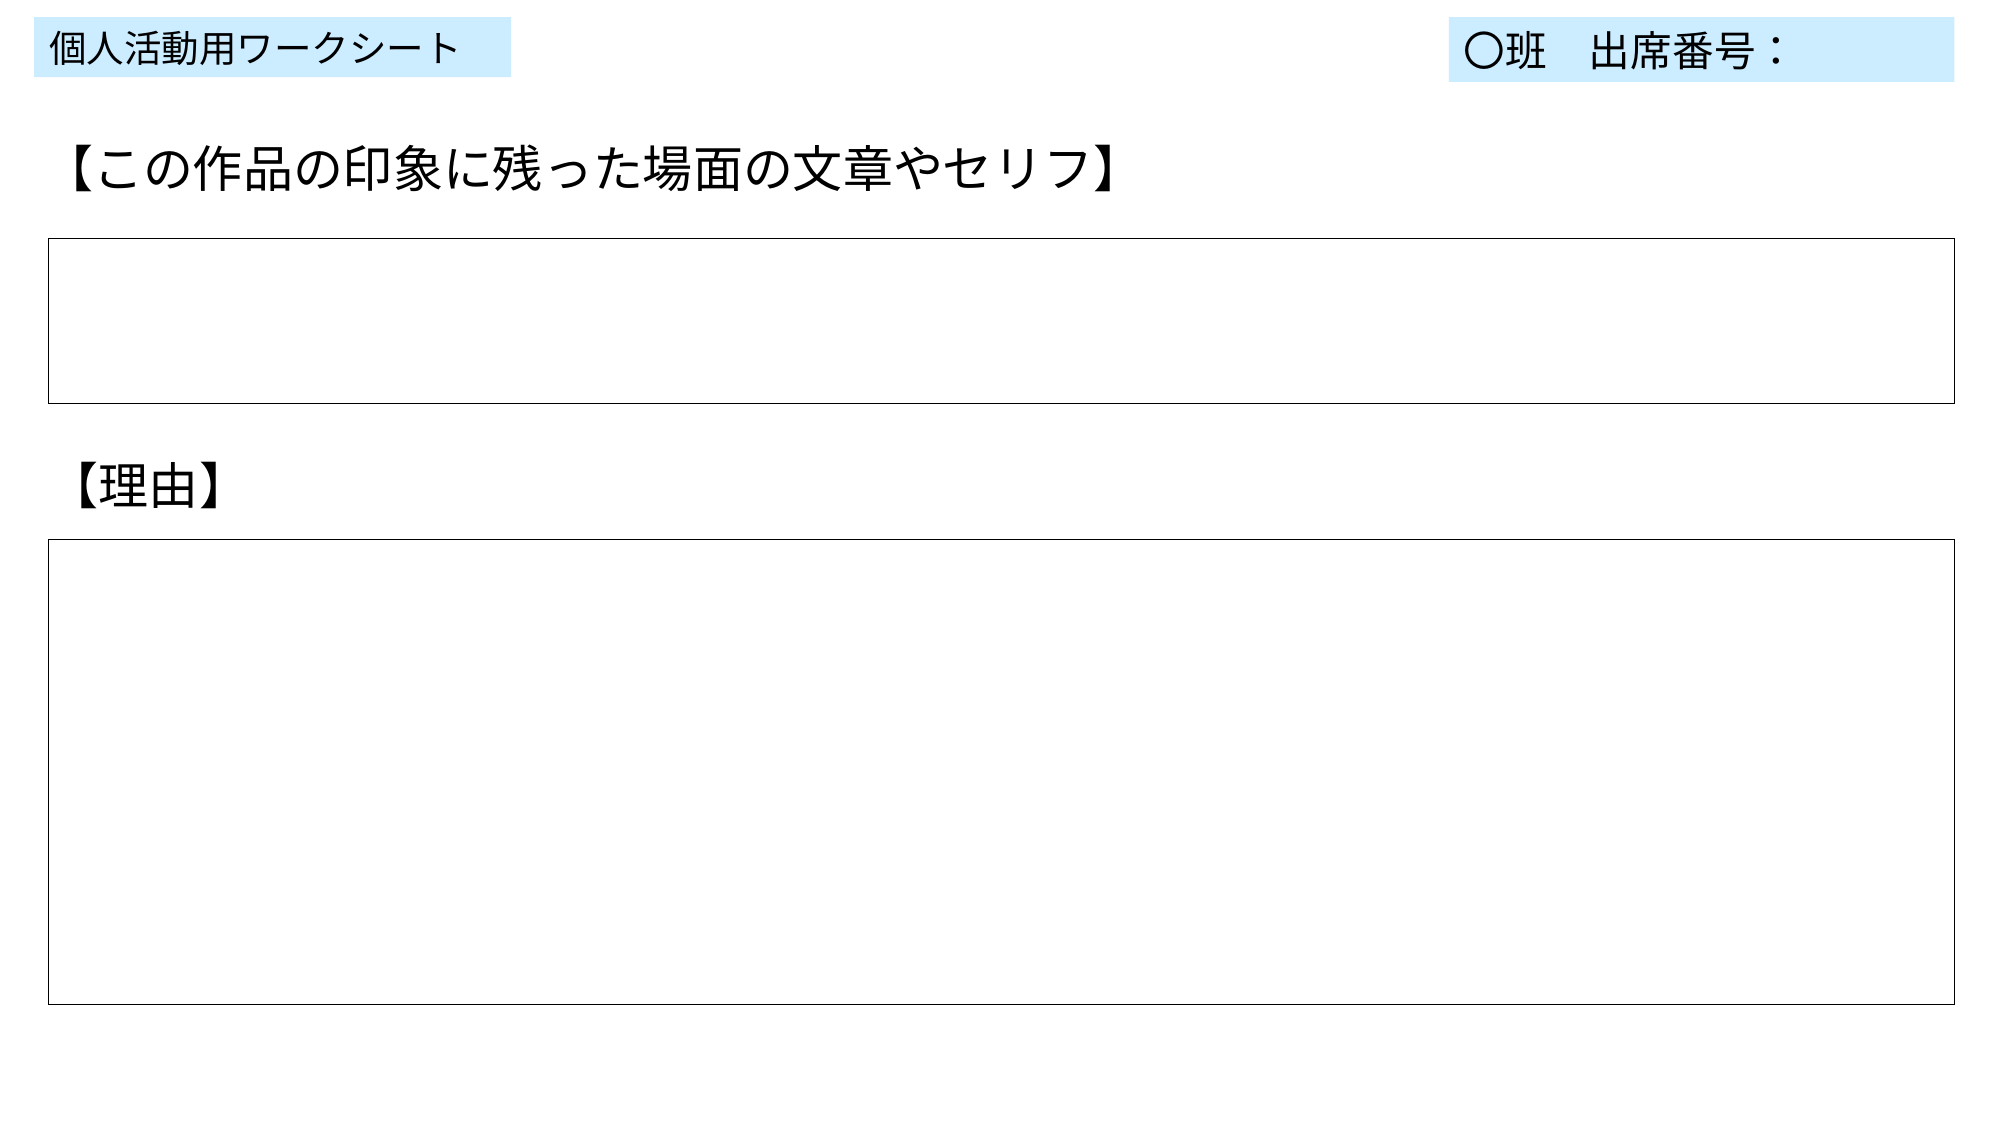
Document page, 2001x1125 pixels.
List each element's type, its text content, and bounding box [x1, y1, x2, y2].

text_box 【理由】 [34, 446, 1823, 522]
text_box 【この作品の印象に残った場面の文章やセリフ】 [28, 130, 1818, 206]
text_box 個人活動用ワークシート [34, 17, 512, 78]
text_box [48, 539, 1955, 1005]
text_box [48, 238, 1955, 404]
text_box 〇班 出席番号： [1448, 17, 1955, 82]
